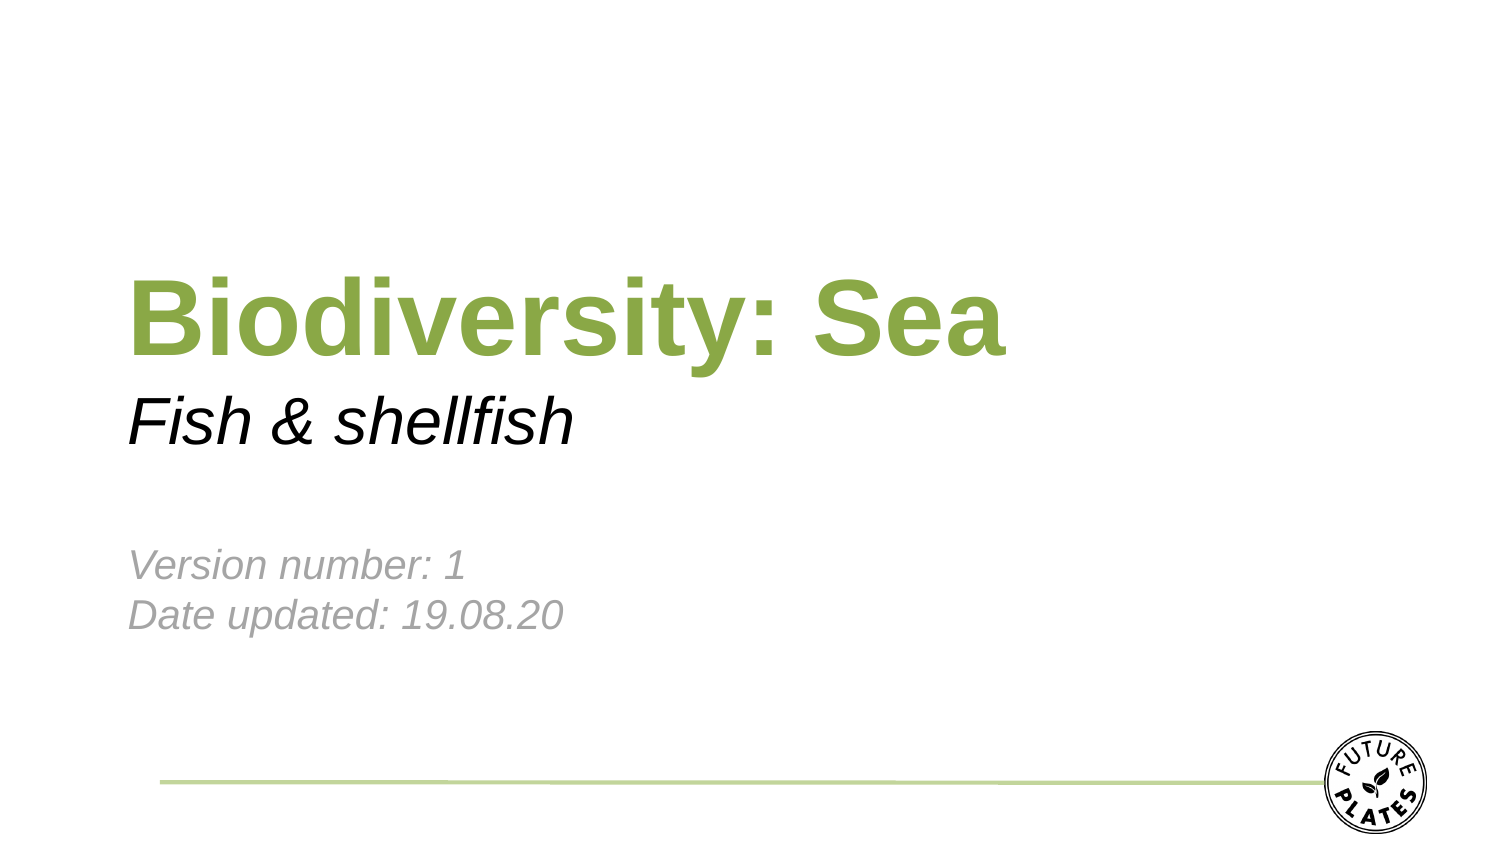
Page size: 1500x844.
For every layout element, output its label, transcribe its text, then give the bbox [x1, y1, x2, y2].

picture [1324, 731, 1427, 834]
title Biodiversity: Sea Fish & shellfish Version number: 1 Date updated: 19.08.20 [112, 176, 1411, 709]
